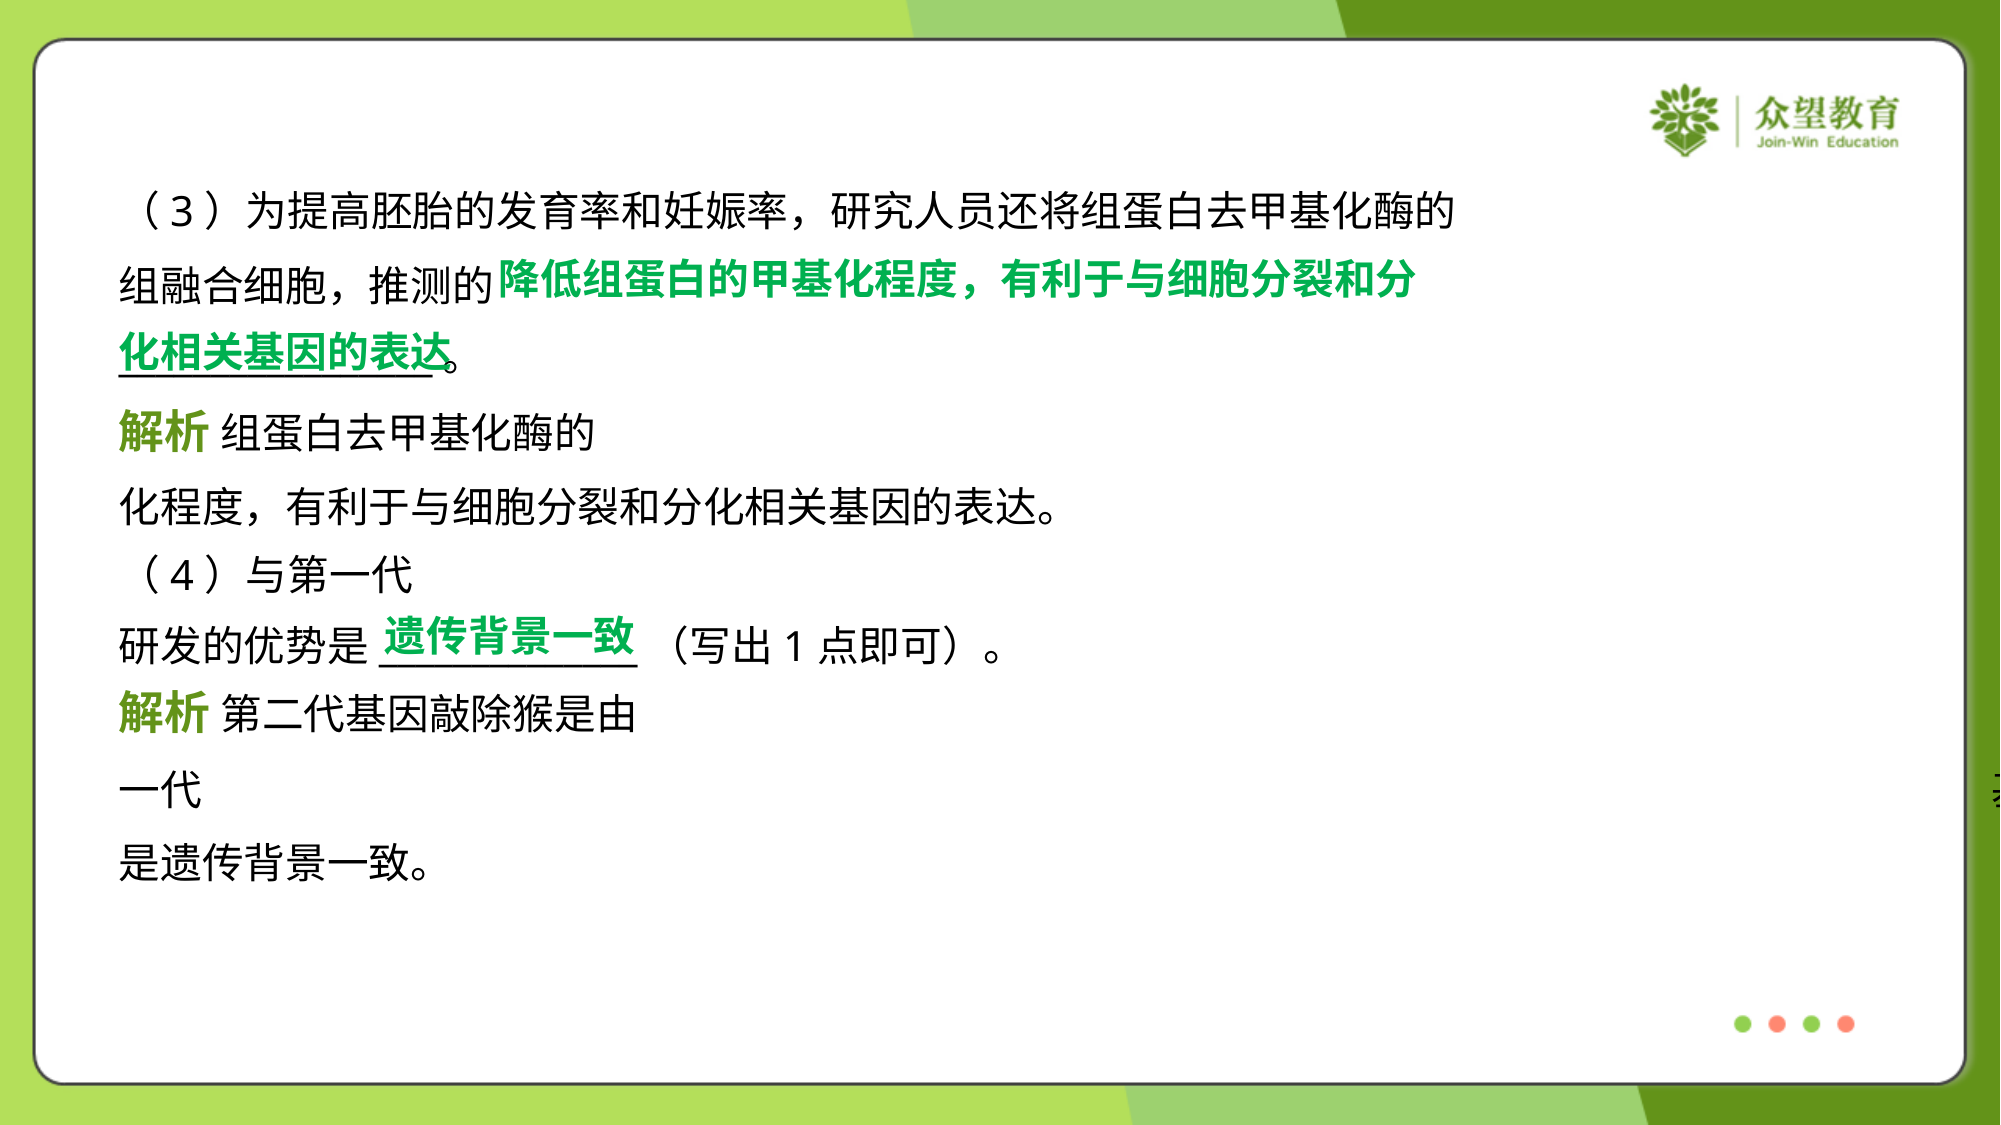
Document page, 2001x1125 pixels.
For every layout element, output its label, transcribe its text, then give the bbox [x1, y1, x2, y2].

text_box 降低组蛋白的甲基化程度，有利于与细胞分裂和分 化相关基因的表达 [118, 228, 1882, 369]
picture [0, 0, 2000, 1125]
text_box 遗传背景一致 [370, 589, 651, 653]
